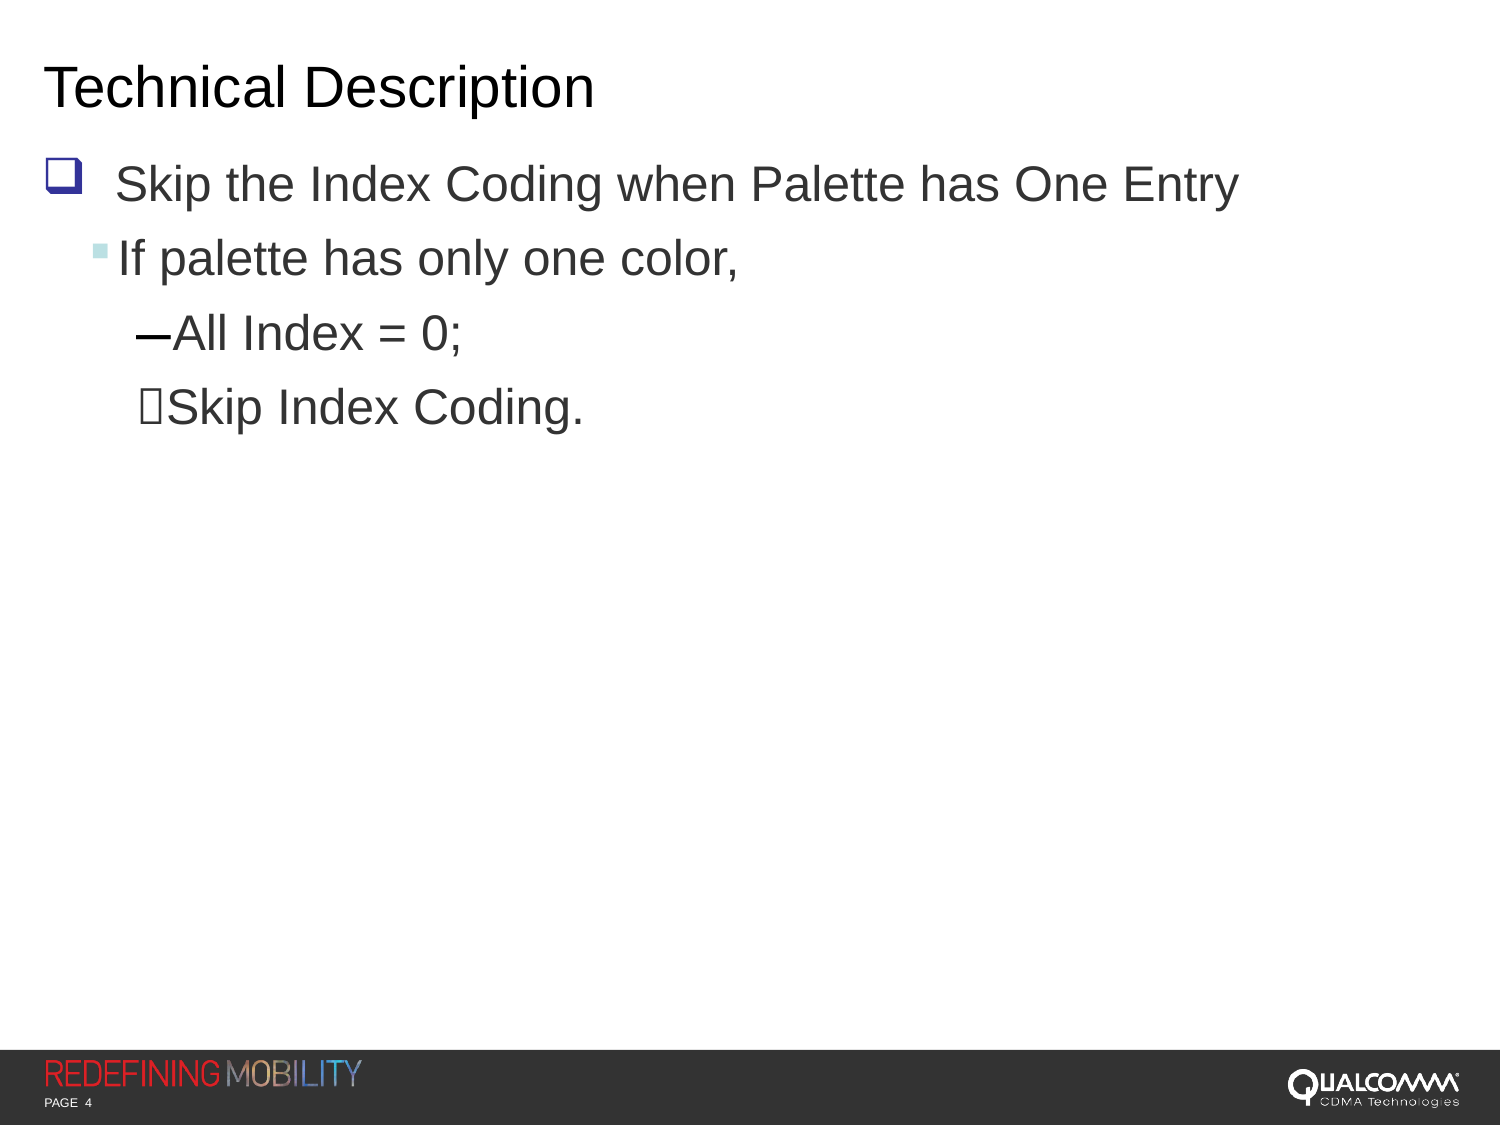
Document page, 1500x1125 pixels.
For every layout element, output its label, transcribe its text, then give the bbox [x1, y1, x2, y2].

title Technical Description [28, 44, 1462, 138]
list Skip the Index Coding when Palette has One Entry If palette has only one color, All Index = 0; Skip Index Coding. [26, 148, 1457, 1021]
picture [30, 1048, 372, 1099]
picture [1278, 1058, 1478, 1114]
